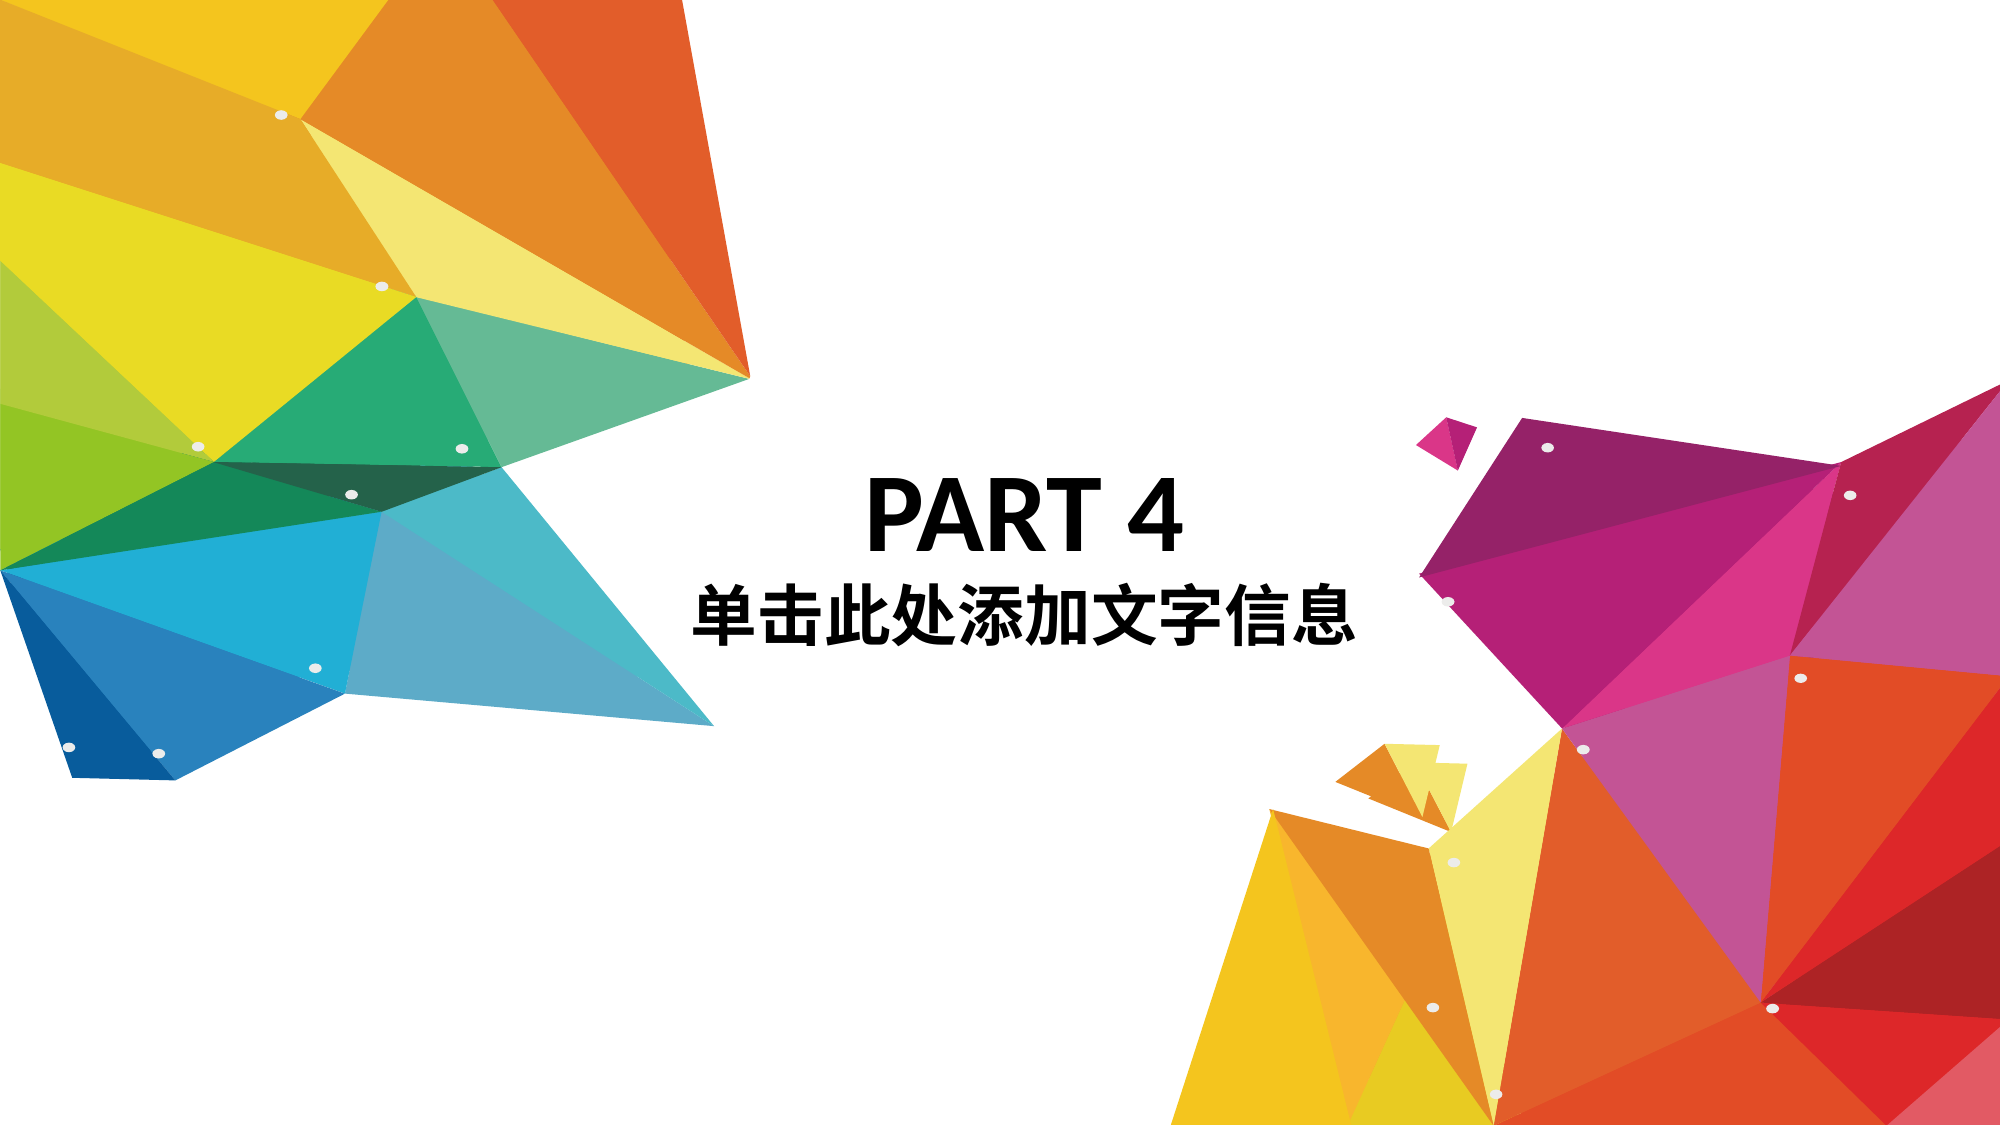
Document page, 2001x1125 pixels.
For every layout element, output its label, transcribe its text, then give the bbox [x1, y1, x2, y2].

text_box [1216, 333, 1963, 1125]
text_box PART 4 单击此处添加文字信息 [770, 431, 1211, 662]
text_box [0, 14, 766, 766]
